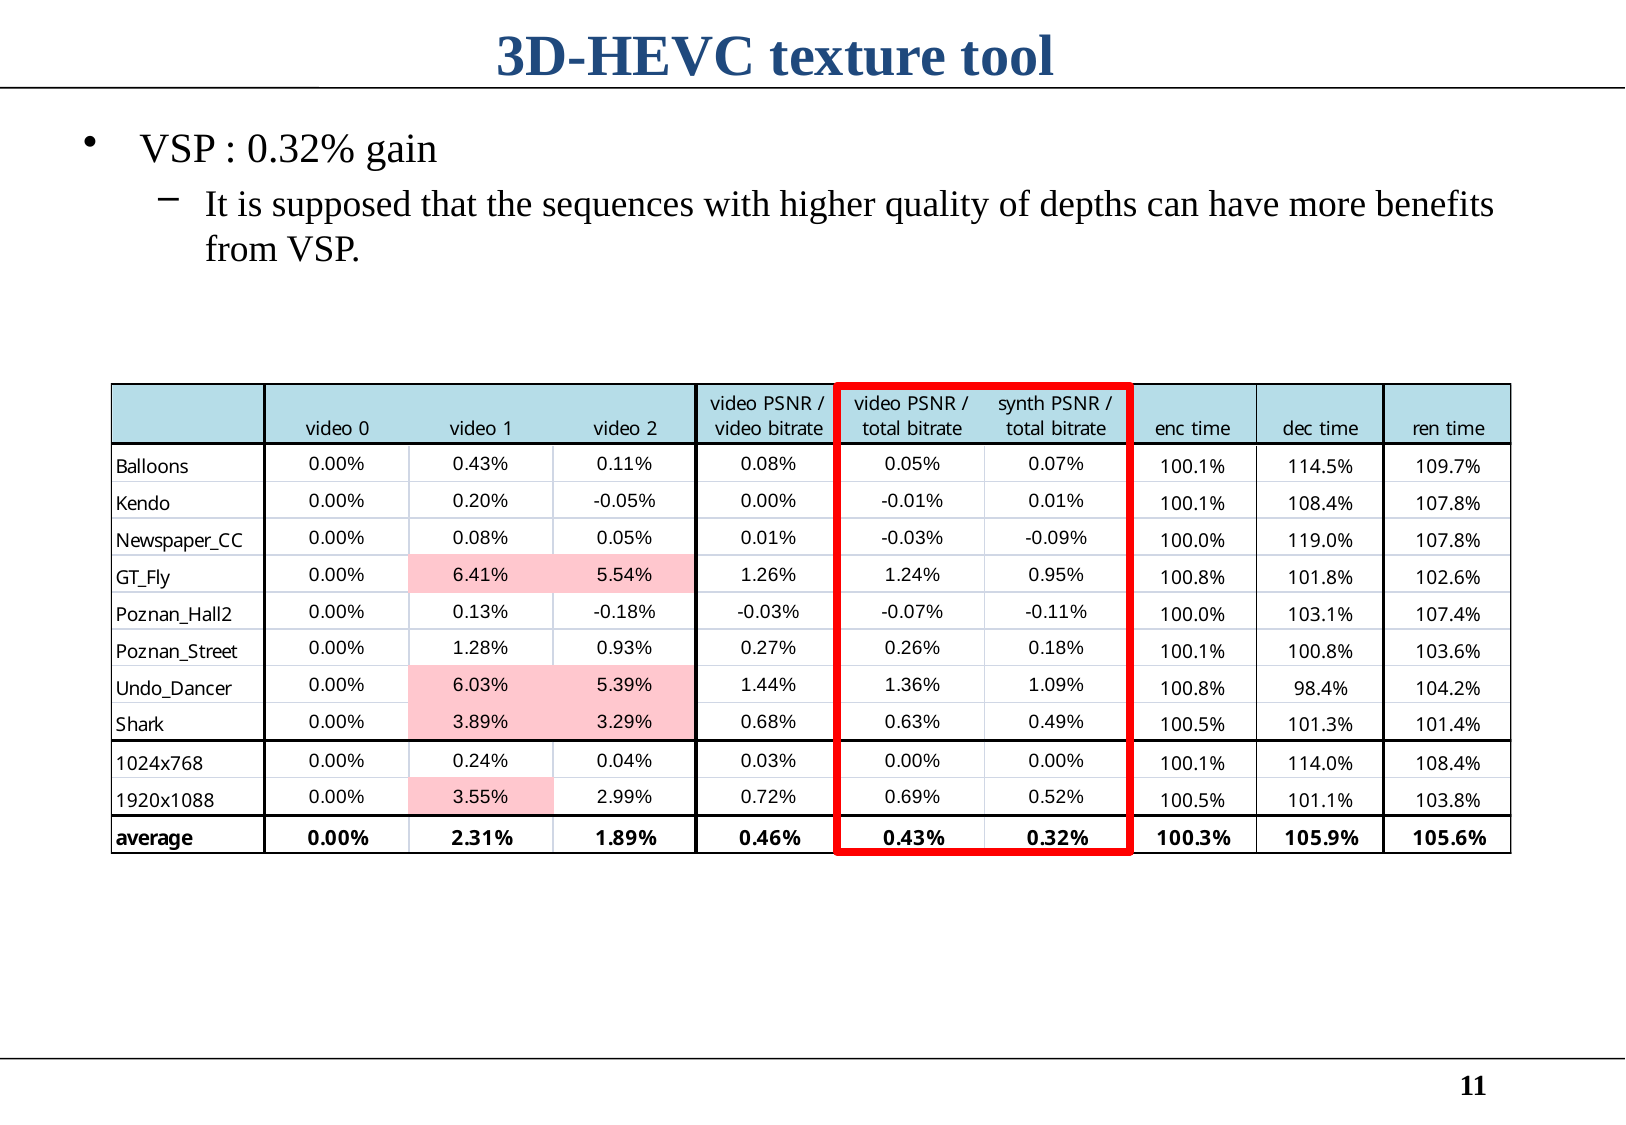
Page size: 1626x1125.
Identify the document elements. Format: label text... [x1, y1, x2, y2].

list VSP : 0.32% gain It is supposed that the sequences with higher quality of depths can have more benefits from VSP. [68, 113, 1544, 1005]
slide_number 11 [1403, 1058, 1544, 1106]
title 3D-HEVC texture tool [68, 9, 1484, 94]
picture [110, 382, 1514, 856]
